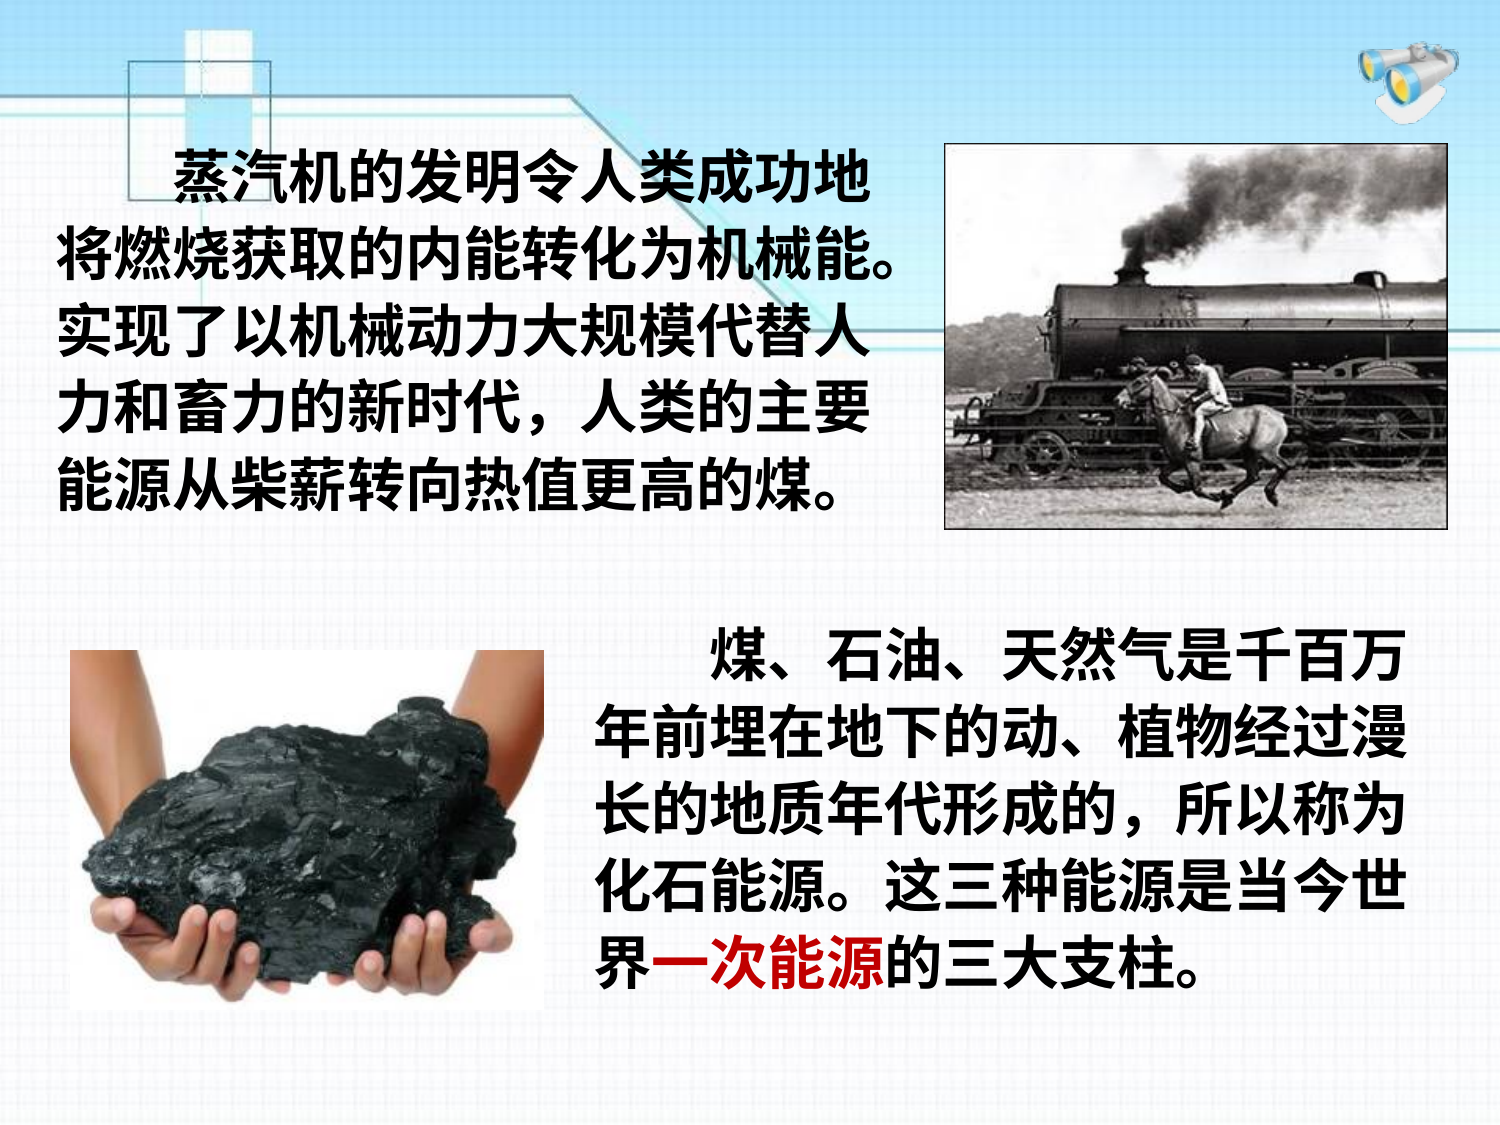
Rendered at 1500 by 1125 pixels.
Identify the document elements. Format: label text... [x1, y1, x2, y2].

text_box 煤、石油、天然气是千百万年前埋在地下的动、植物经过漫长的地质年代形成的，所以称为化石能源。这三种能源是当今世界一次能源的三大支柱。 [578, 603, 1459, 1004]
text_box 蒸汽机的发明令人类成功地将燃烧获取的内能转化为机械能。实现了以机械动力大规模代替人力和畜力的新时代，人类的主要能源从柴薪转向热值更高的煤。 [41, 125, 910, 525]
picture [0, 0, 1500, 1125]
